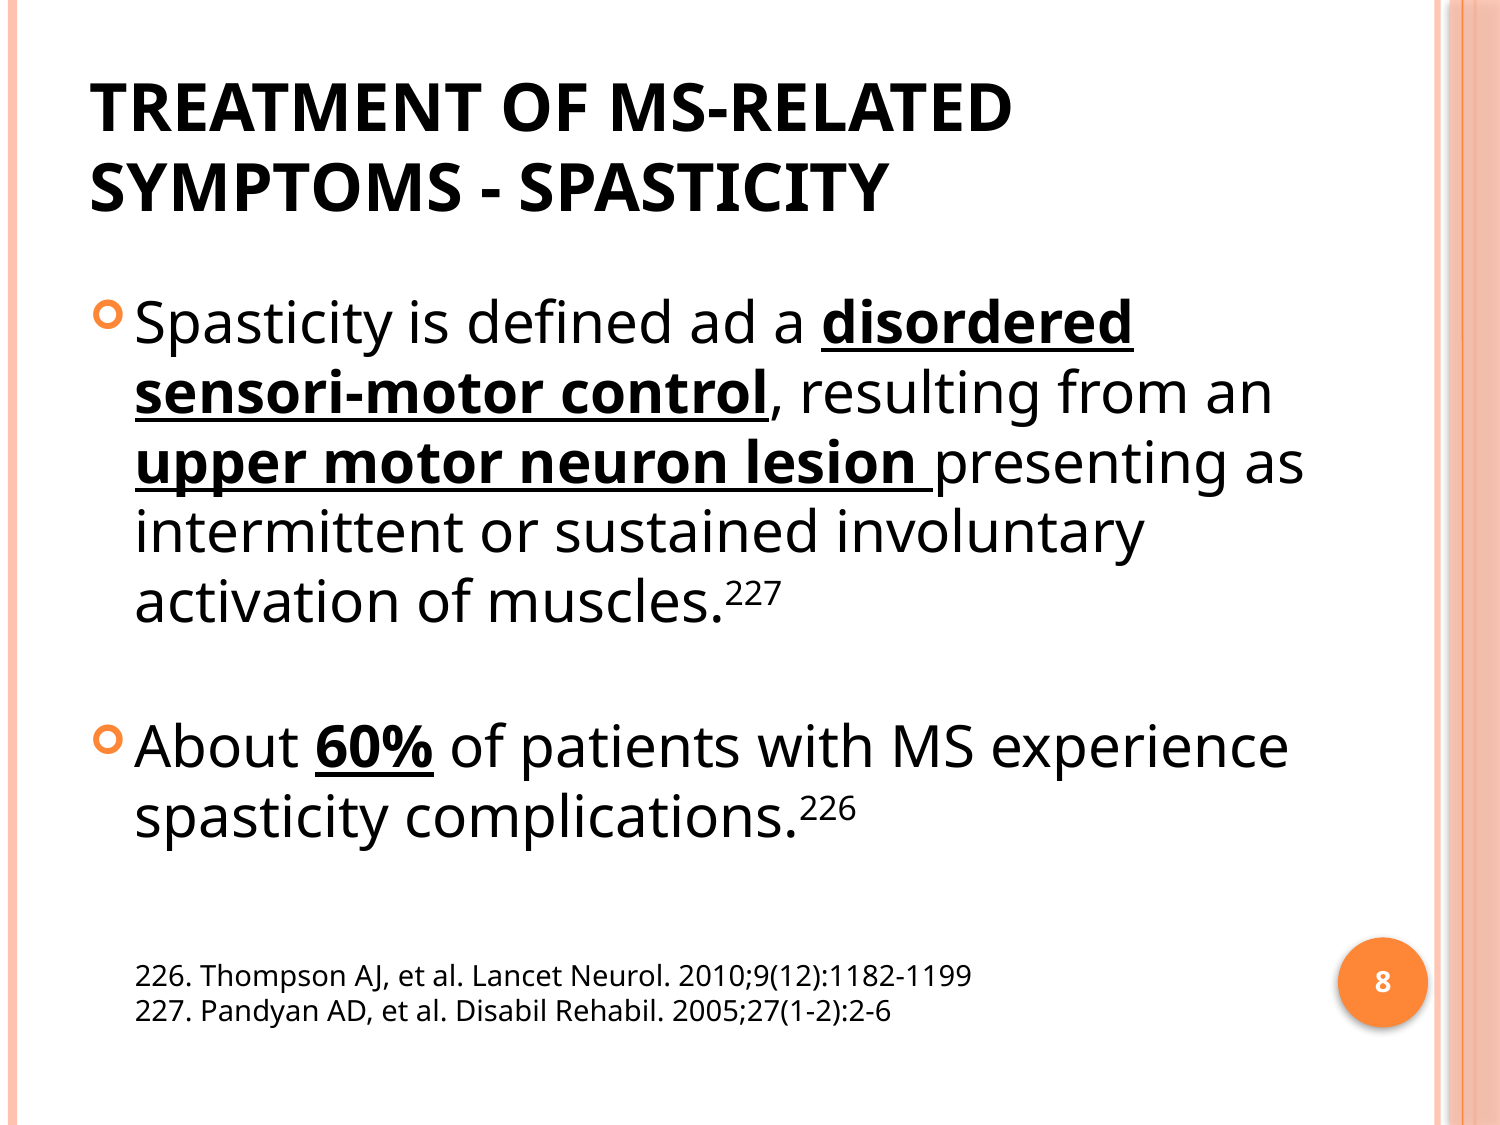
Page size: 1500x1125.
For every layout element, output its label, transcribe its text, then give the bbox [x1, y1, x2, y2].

title Treatment of MS-related symptoms - Spasticity [75, 45, 1403, 233]
list Spasticity is defined ad a disordered sensori-motor control, resulting from an upper motor neuron lesion presenting as intermittent or sustained involuntary activation of muscles.227 About 60% of patients with MS experience spasticity complications.226 226. Thompson AJ, et al. Lancet Neurol. 2010;9(12):1182-1199 227. Pandyan AD, et al. Disabil Rehabil. 2005;27(1-2):2-6 [75, 277, 1377, 1078]
slide_number 8 [1333, 940, 1434, 1027]
